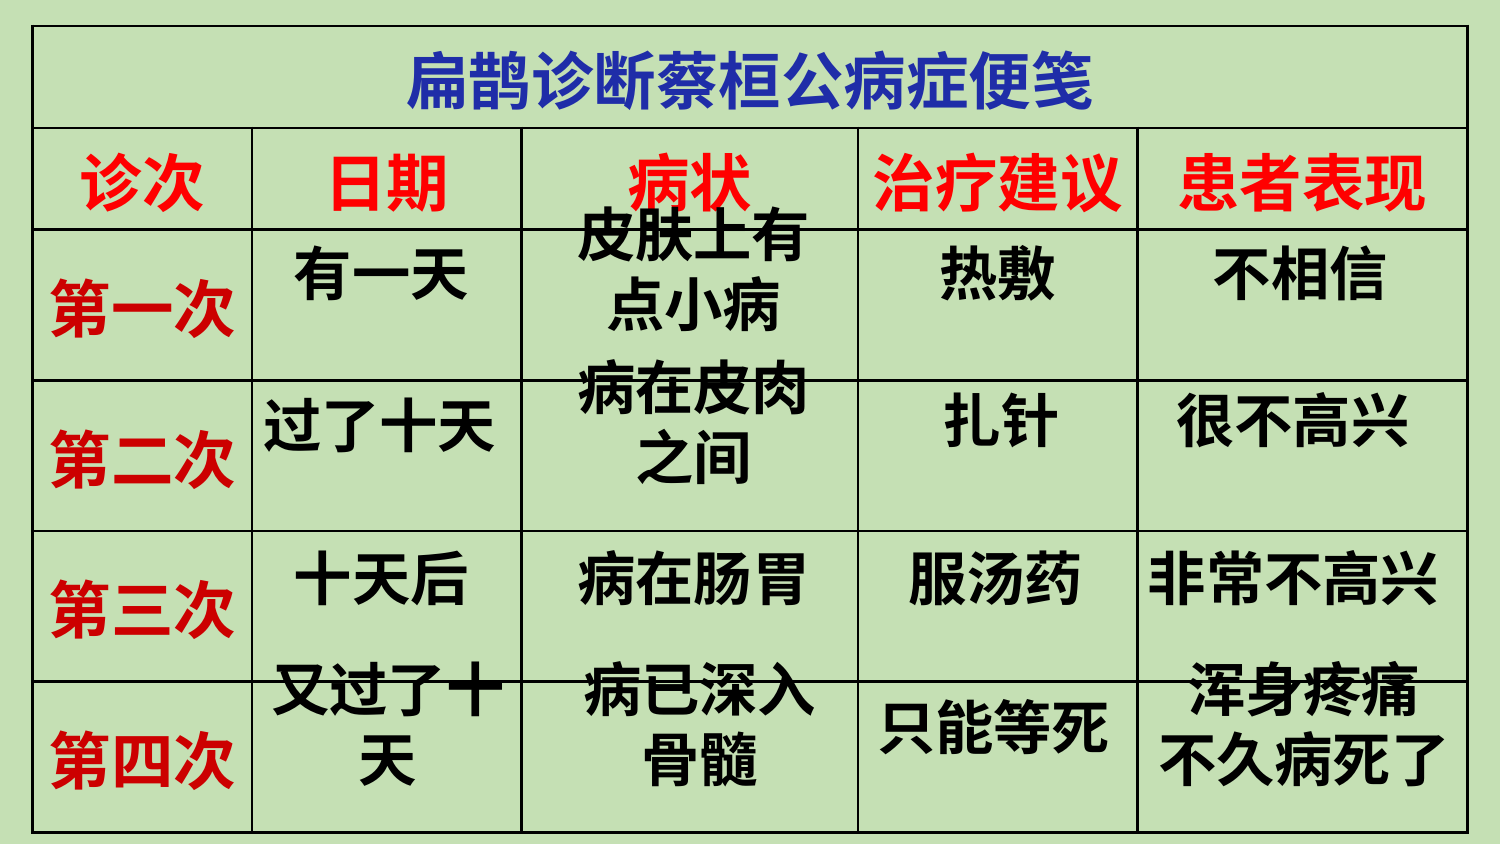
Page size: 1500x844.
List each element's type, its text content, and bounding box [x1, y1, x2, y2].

text_box 病在肠胃 [565, 536, 822, 618]
table_cell [1139, 532, 1466, 680]
table_cell [523, 382, 857, 530]
text_box 只能等死 [865, 685, 1122, 767]
table_cell 治疗建议 [859, 129, 1136, 228]
text_box 服汤药 [896, 536, 1095, 618]
text_box 有一天 [282, 231, 481, 313]
table_cell [859, 683, 1136, 831]
table_cell 诊次 [34, 129, 251, 228]
table_cell 患者表现 [1139, 129, 1466, 228]
table_header 扁鹊诊断蔡桓公病症便笺 [34, 27, 1466, 127]
table_cell 第二次 [34, 382, 251, 530]
table_cell [253, 683, 520, 831]
table_cell [859, 532, 1136, 680]
table_cell 第四次 [34, 683, 251, 831]
table_cell [523, 683, 857, 831]
table_cell [523, 231, 857, 379]
text_box 十天后 [282, 536, 481, 618]
text_box 很不高兴 [1165, 378, 1421, 460]
table_cell [523, 532, 857, 680]
text_box 热敷 [927, 231, 1068, 313]
table_cell [253, 382, 520, 530]
text_box 病已深入骨髓 [556, 647, 843, 799]
table_cell [1139, 683, 1466, 831]
text_box 非常不高兴 [1136, 536, 1451, 618]
table_cell [253, 231, 520, 379]
table_cell 日期 [253, 129, 520, 228]
table_cell [253, 532, 520, 680]
table_cell 第一次 [34, 231, 251, 379]
table_cell 病状 [523, 129, 857, 228]
text_box 又过了十 天 [260, 647, 516, 799]
text_box 过了十天 [251, 383, 508, 465]
text_box 皮肤上有点小病 [553, 192, 835, 344]
text_box 扎针 [931, 378, 1071, 460]
table_cell [859, 231, 1136, 379]
text_box 浑身疼痛 不久病死了 [1146, 647, 1461, 799]
table_cell [859, 382, 1136, 530]
table_cell [1139, 382, 1466, 530]
text_box 病在皮肉之间 [553, 345, 835, 497]
table_cell 第三次 [34, 532, 251, 680]
table_cell [1139, 231, 1466, 379]
text_box 不相信 [1201, 231, 1400, 313]
